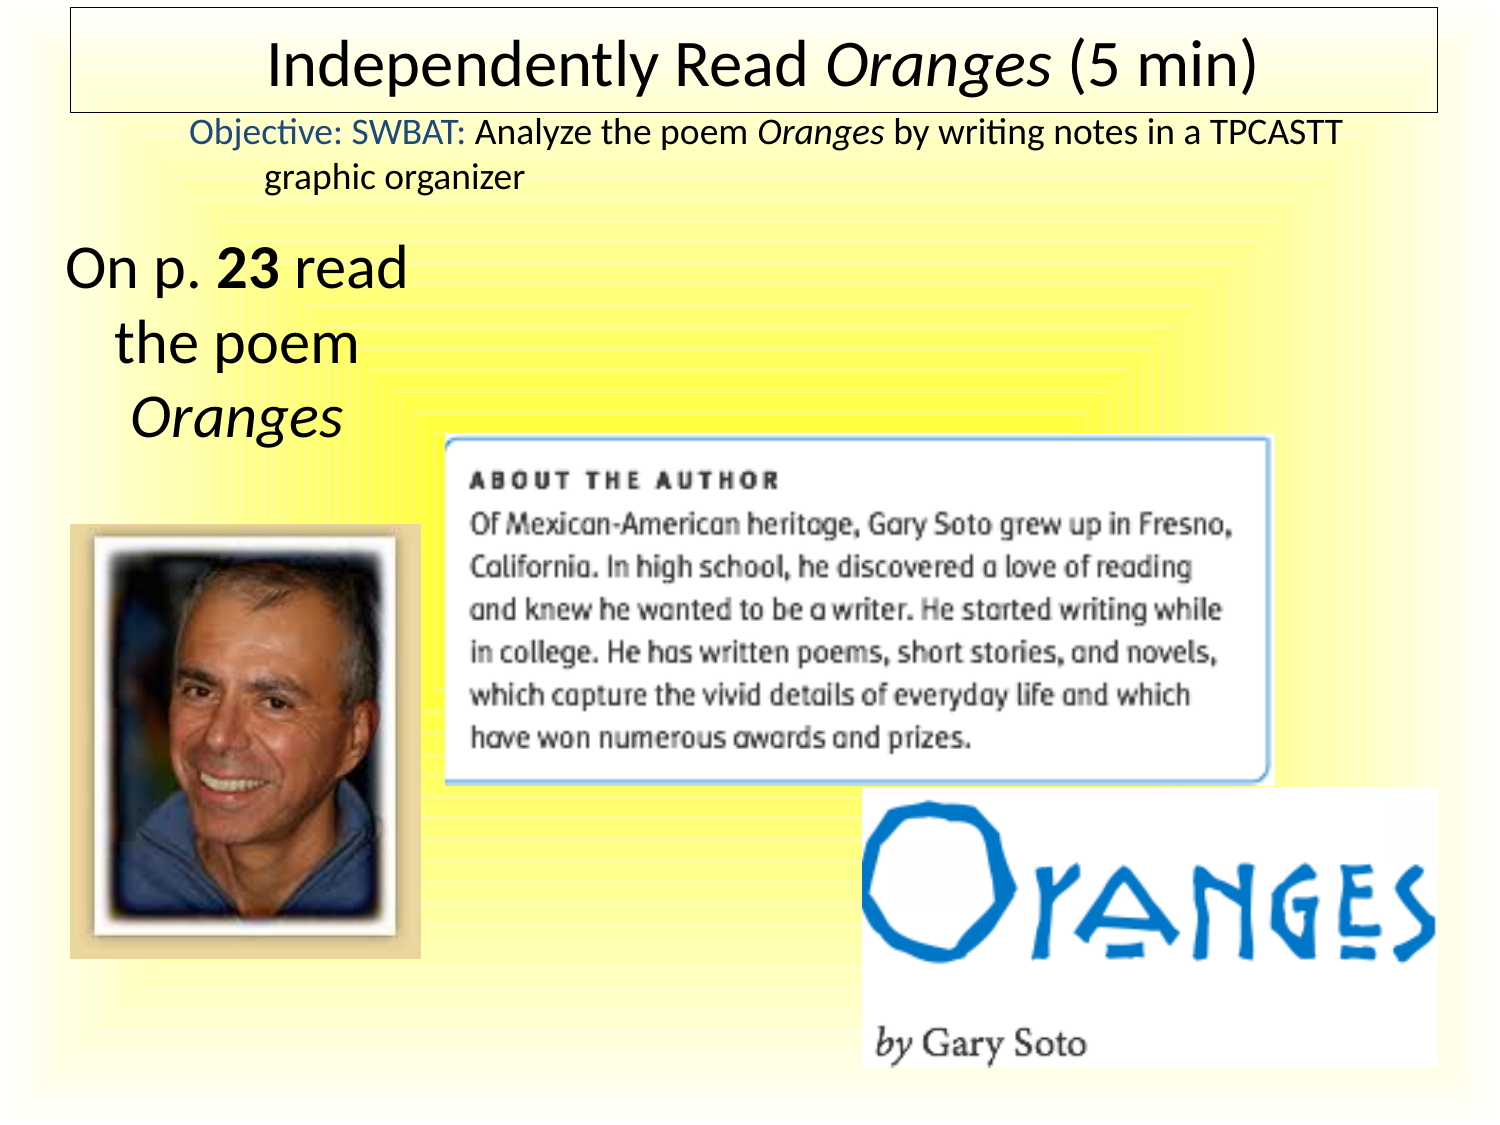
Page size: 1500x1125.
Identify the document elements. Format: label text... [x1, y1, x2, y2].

picture [70, 524, 422, 959]
text_box On p. 23 read the poem Oranges [18, 218, 457, 458]
picture [862, 787, 1438, 1069]
picture [445, 433, 1276, 786]
title Independently Read Oranges (5 min) [70, 7, 1438, 113]
text_box Objective: SWBAT: Analyze the poem Oranges by writing notes in a TPCASTT graphic organizer [70, 99, 1413, 205]
